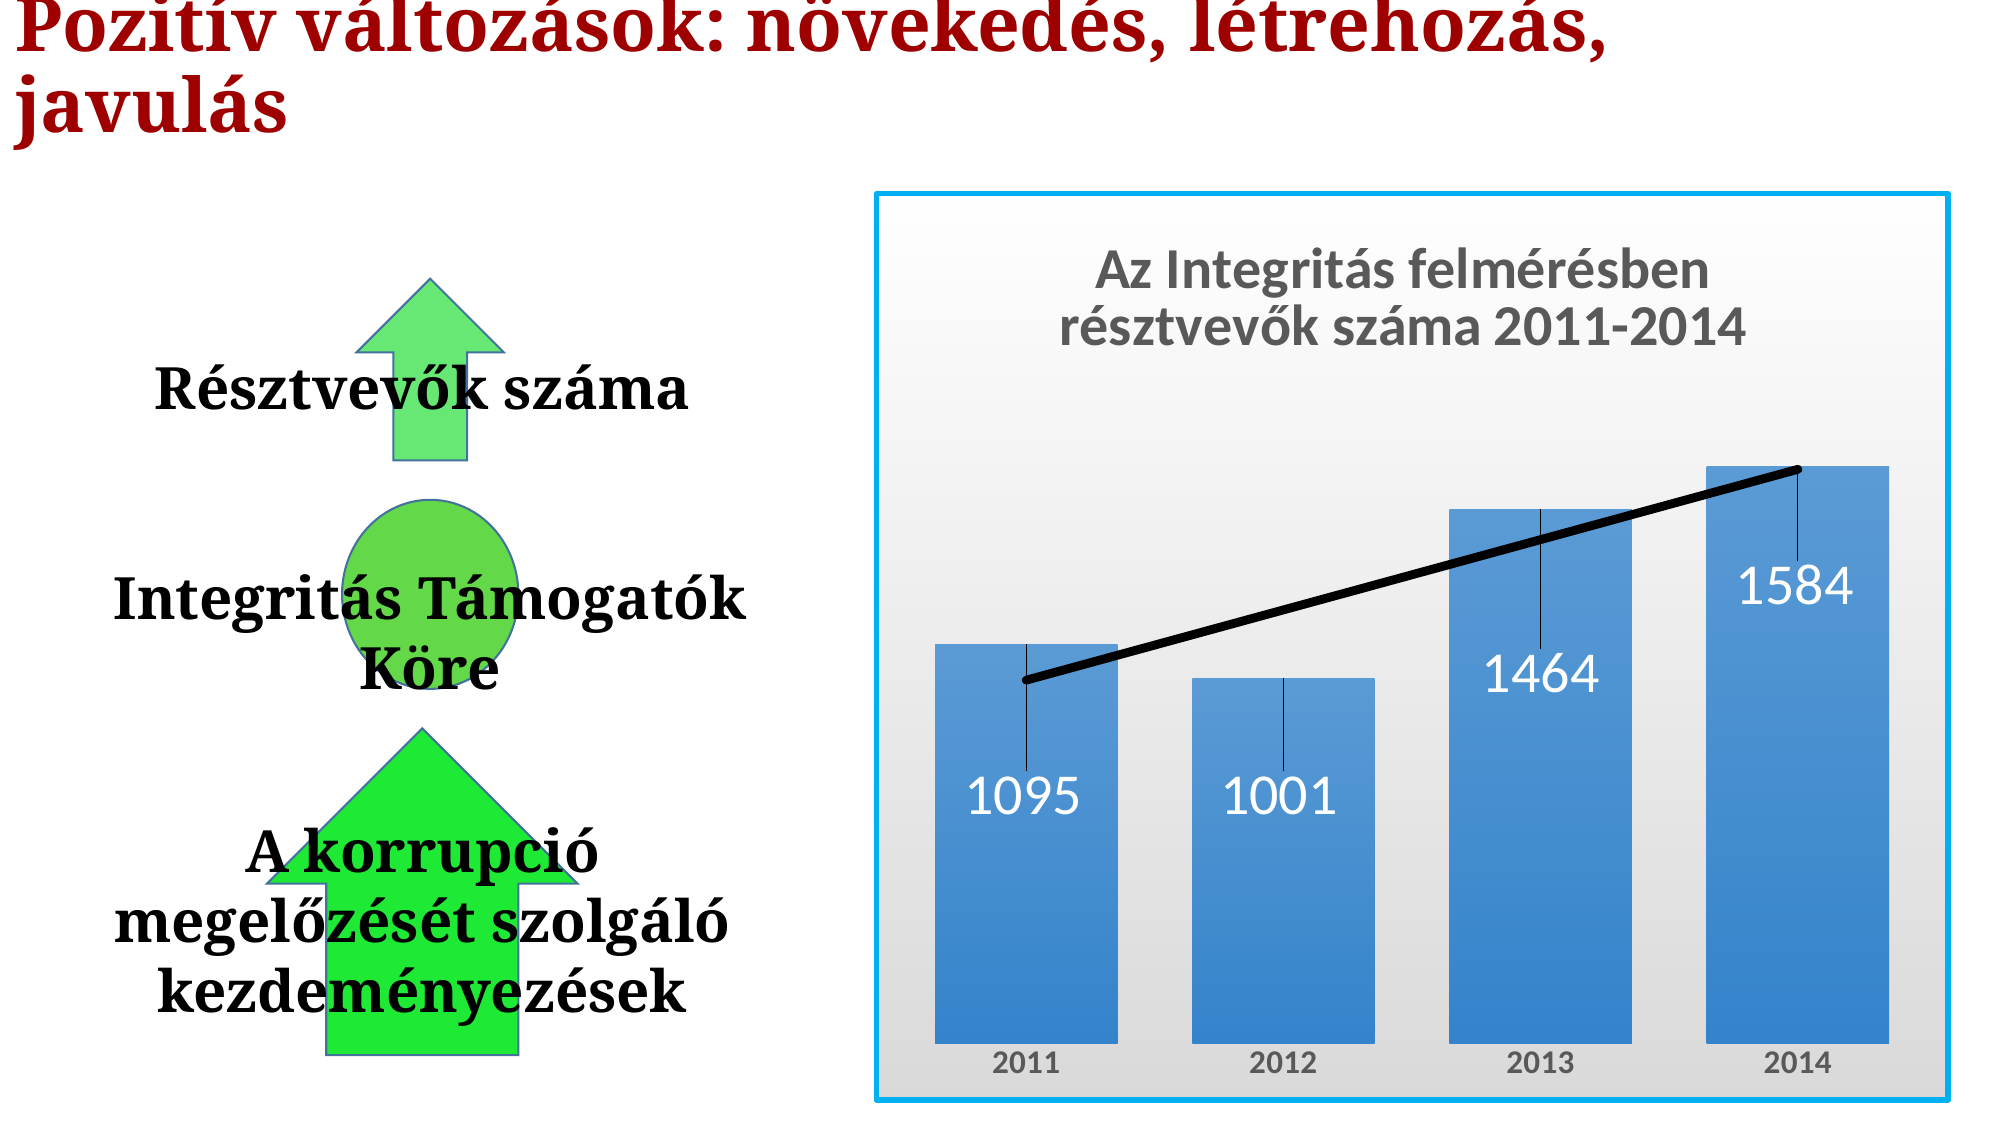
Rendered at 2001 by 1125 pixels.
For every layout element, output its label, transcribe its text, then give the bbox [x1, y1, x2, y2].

chart [873, 191, 1951, 1103]
text_box [364, 277, 496, 343]
text_box A korrupció megelőzését szolgáló kezdeményezések [73, 806, 772, 1125]
title Pozitív változások: növekedés, létrehozás, javulás [0, 4, 1725, 222]
text_box [343, 726, 502, 806]
text_box Résztvevők száma Integritás Támogatók Köre [32, 343, 828, 709]
